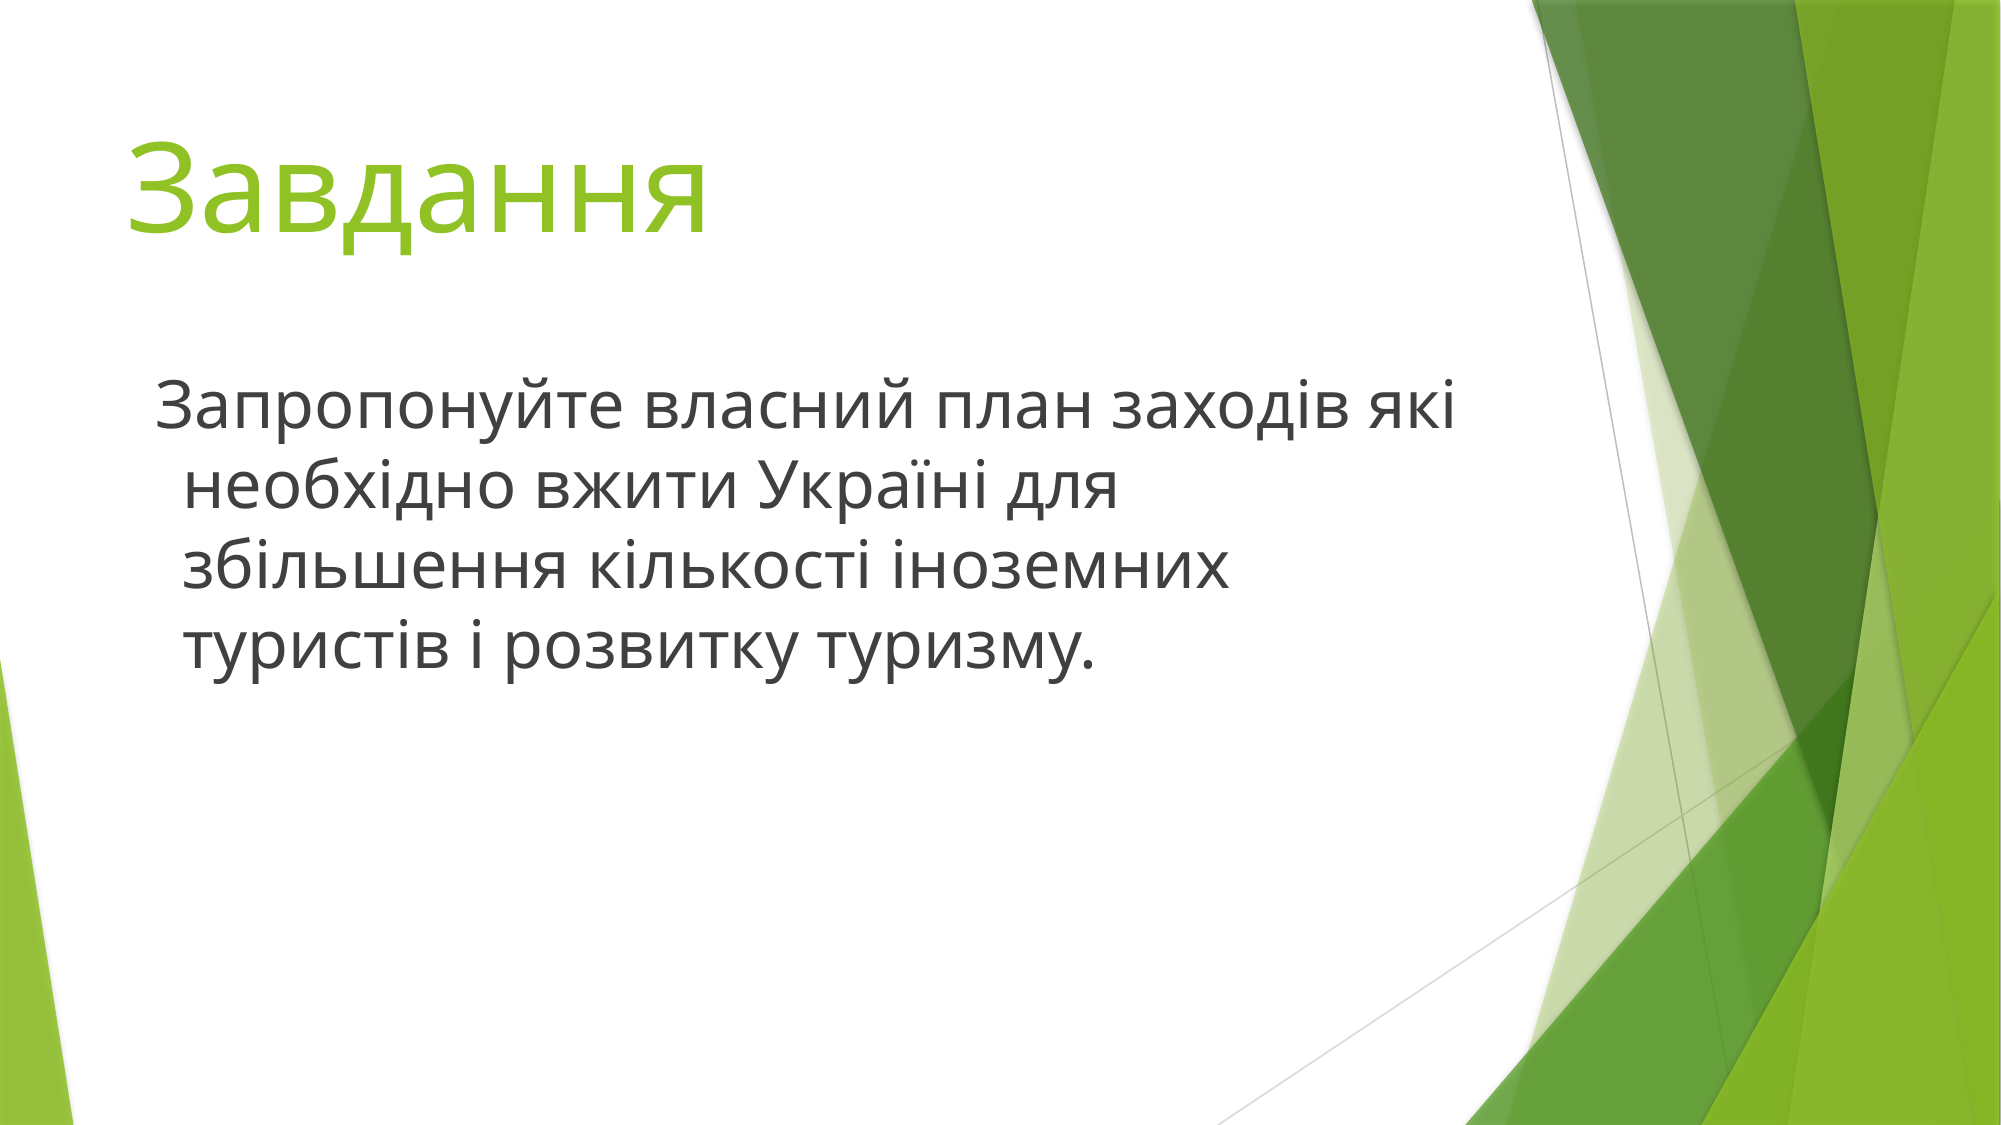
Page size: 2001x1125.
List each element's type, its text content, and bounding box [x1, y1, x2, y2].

title Завдання [111, 99, 1522, 317]
list Запропонуйте власний план заходів які необхідно вжити Україні для збільшення кількості іноземних туристів і розвитку туризму. [111, 354, 1522, 992]
